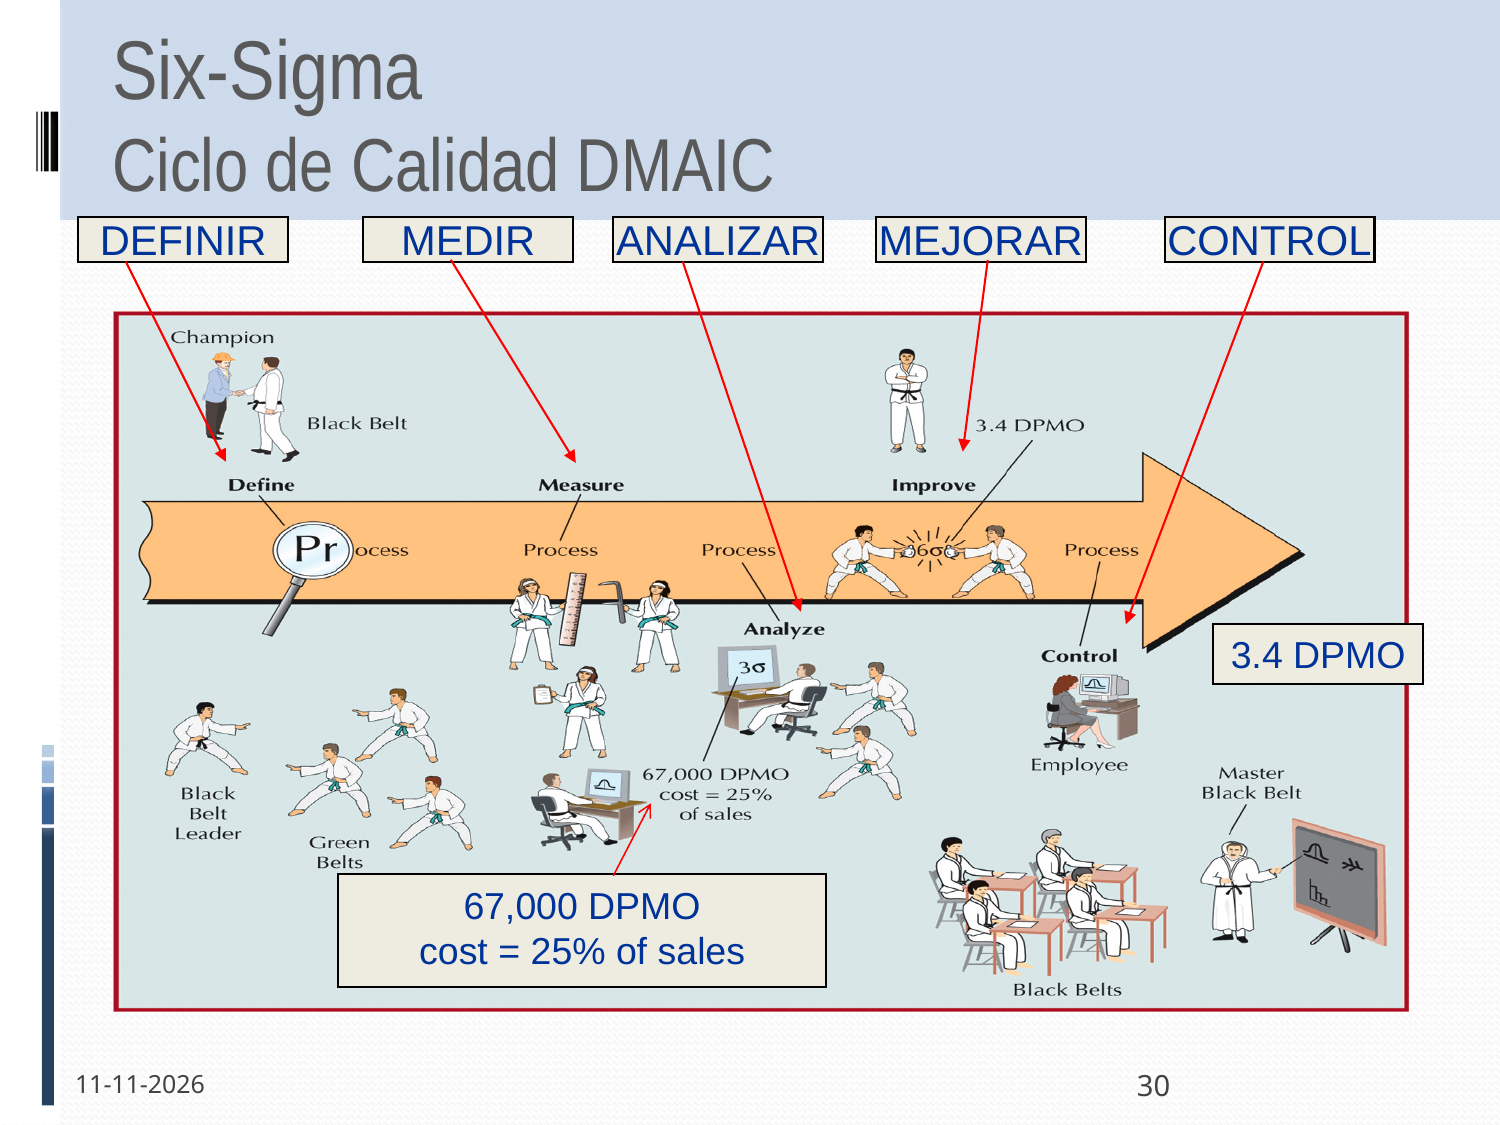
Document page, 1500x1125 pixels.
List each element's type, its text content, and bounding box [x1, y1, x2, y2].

slide_number 30 [1045, 1046, 1171, 1107]
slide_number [75, 1042, 243, 1103]
text_box ANALIZAR [613, 216, 824, 262]
title Six-Sigma Ciclo de Calidad DMAIC [111, 18, 1436, 207]
text_box MEJORAR [875, 216, 1086, 262]
text_box MEDIR [363, 216, 574, 262]
text_box DEFINIR [78, 216, 289, 262]
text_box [595, 820, 669, 859]
picture [113, 311, 1409, 1012]
text_box CONTROL [1164, 216, 1375, 262]
text_box 3.4 DPMO [1414, 624, 1424, 685]
